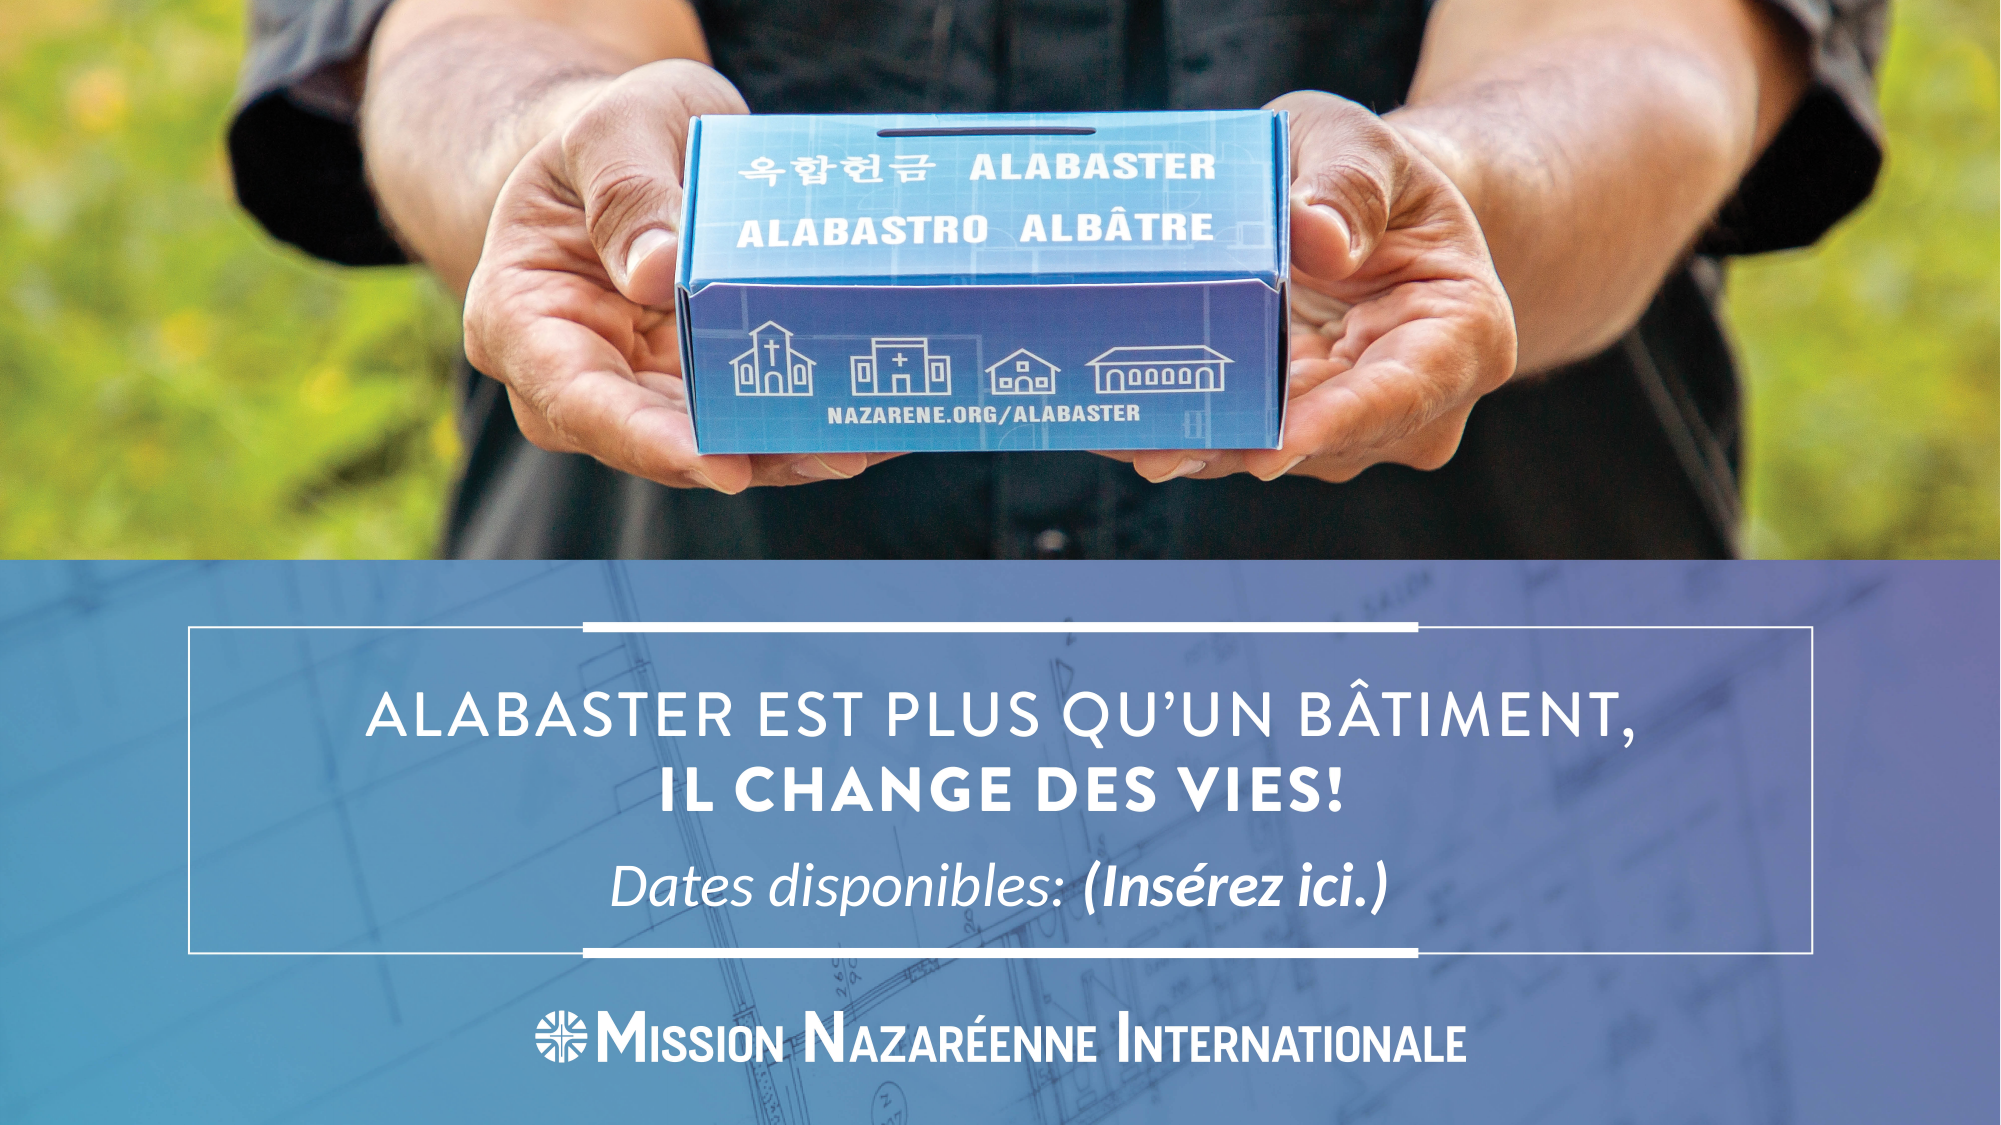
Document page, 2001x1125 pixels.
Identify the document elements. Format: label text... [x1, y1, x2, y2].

text_box Dates disponibles: (Insérez ici.) [188, 837, 1811, 927]
picture [0, 0, 2001, 1125]
